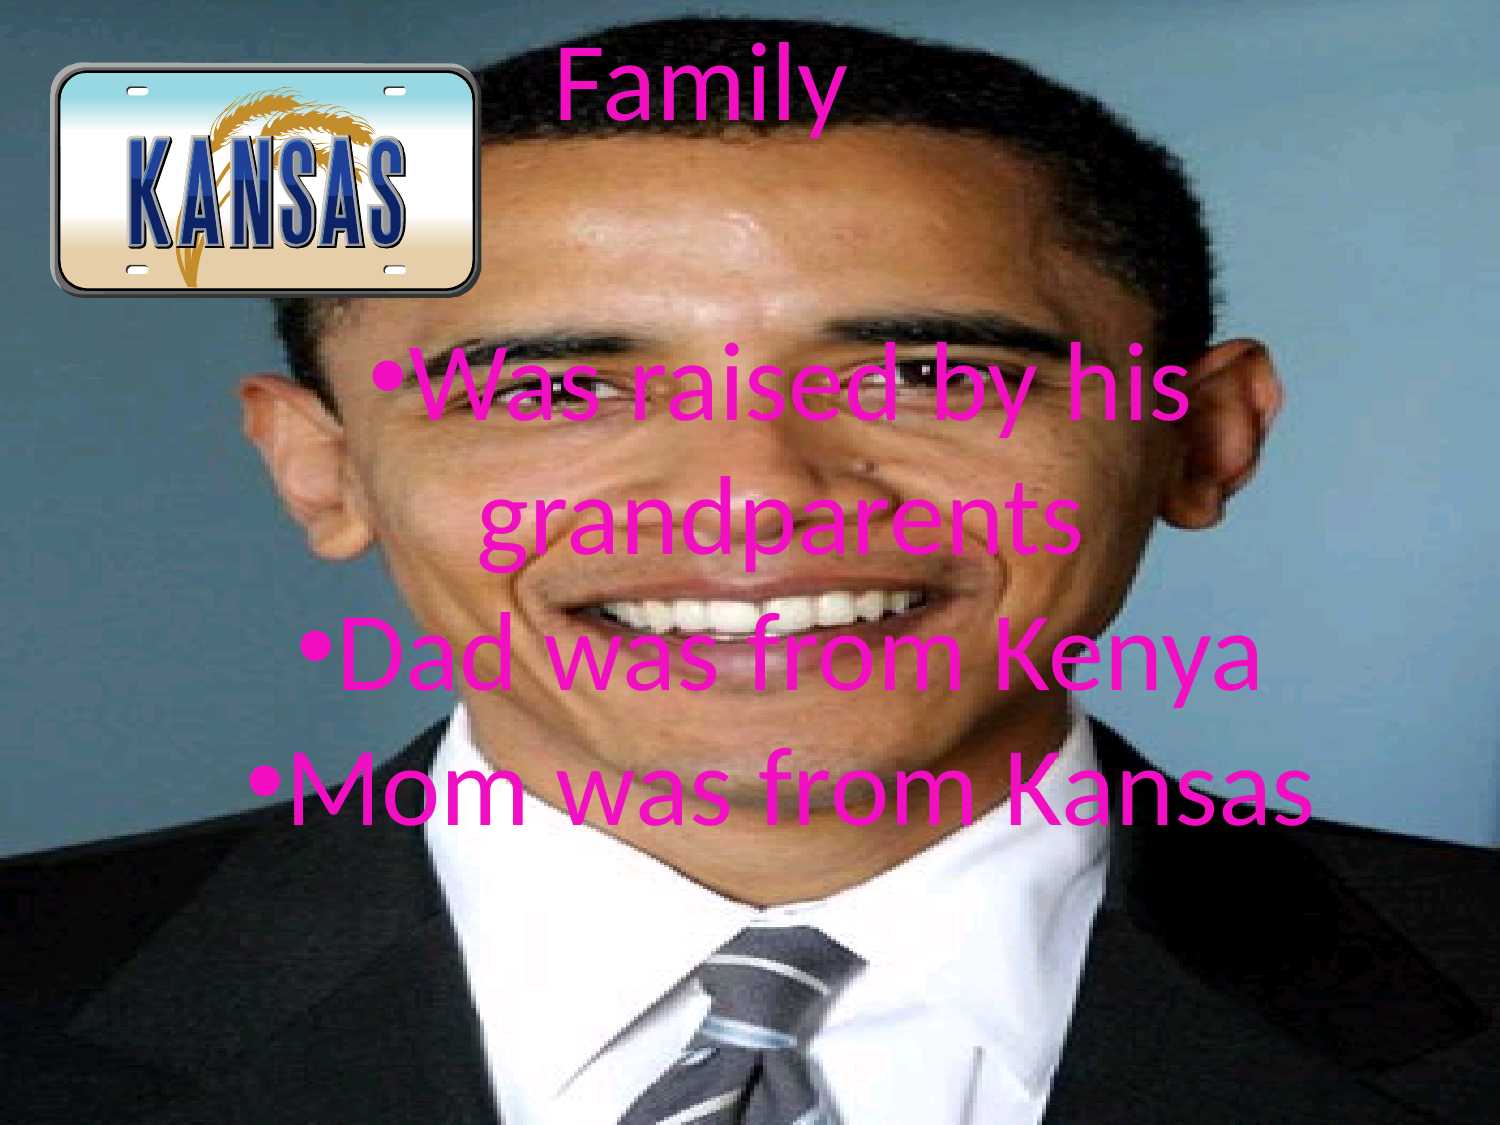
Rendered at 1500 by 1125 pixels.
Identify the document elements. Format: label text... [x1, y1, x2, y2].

text_box Family [538, 0, 865, 150]
text_box Was raised by his grandparents Dad was from Kenya Mom was from Kansas [174, 299, 1388, 855]
picture [0, 0, 1500, 1125]
